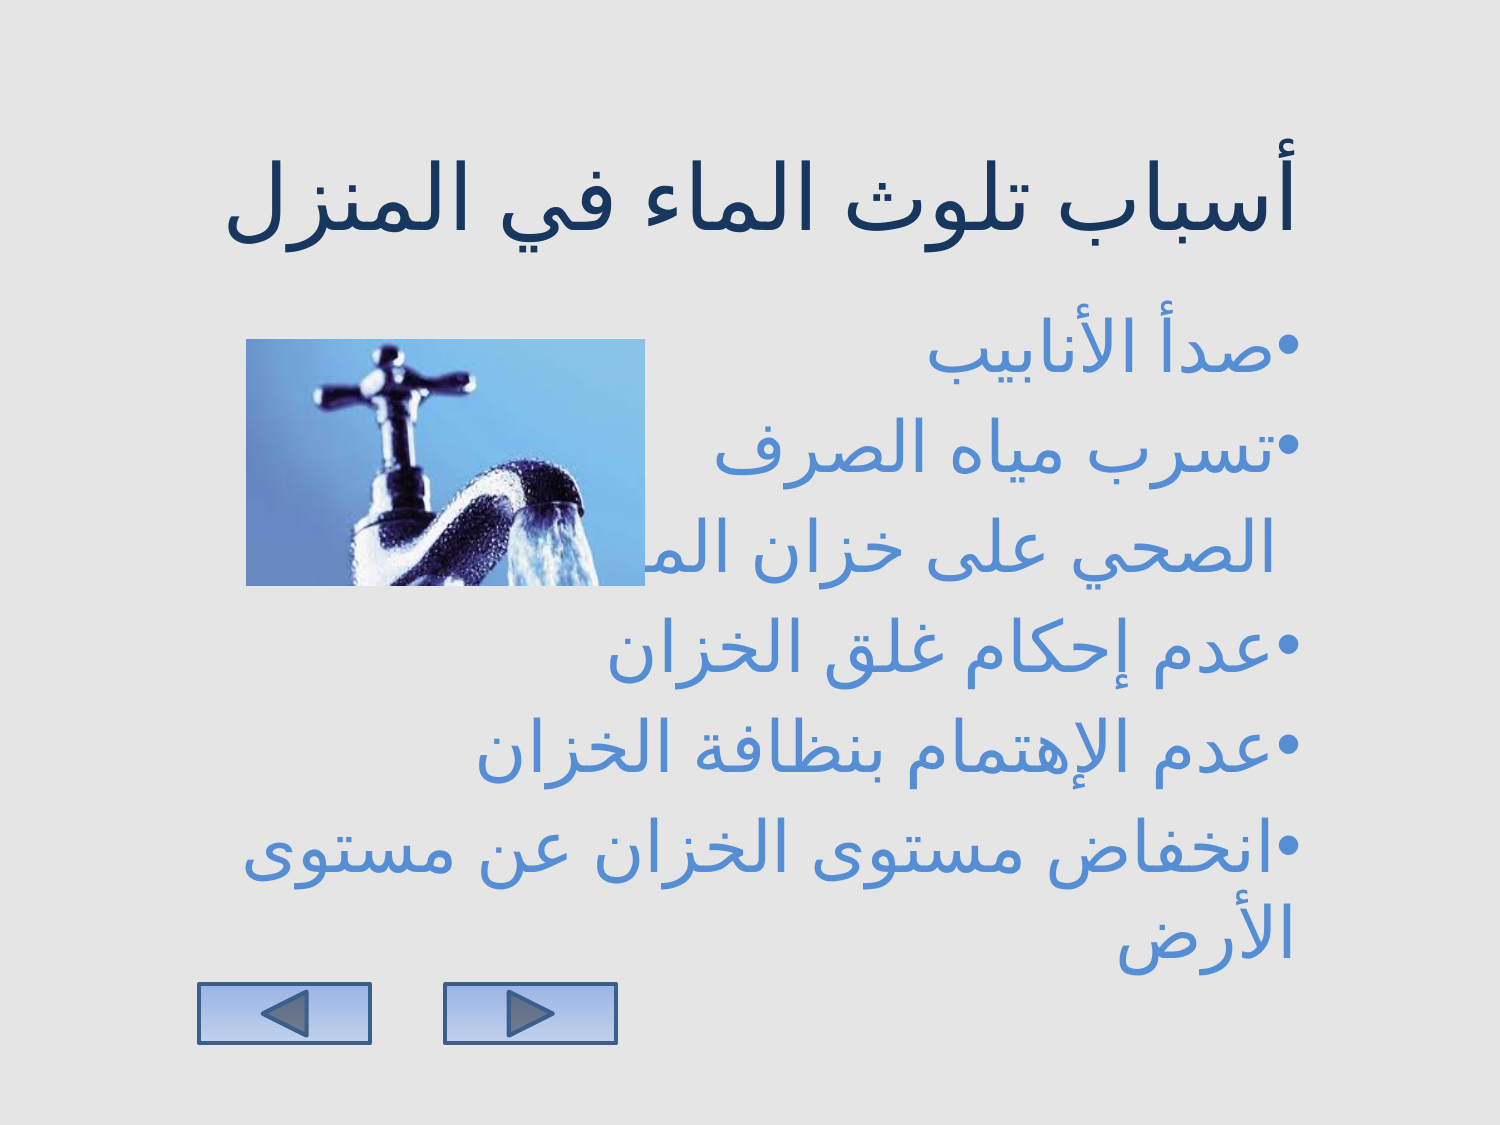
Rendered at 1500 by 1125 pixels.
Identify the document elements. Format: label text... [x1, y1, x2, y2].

subtitle صدأ الأنابيب تسرب مياه الصرف الصحي على خزان المياه عدم إحكام غلق الخزان عدم الإهتمام بنظافة الخزان انخفاض مستوى الخزان عن مستوى الأرض [187, 292, 1313, 985]
text_box [443, 982, 618, 1045]
text_box [197, 982, 372, 1045]
picture [245, 339, 645, 587]
title أسباب تلوث الماء في المنزل [112, 105, 1388, 282]
